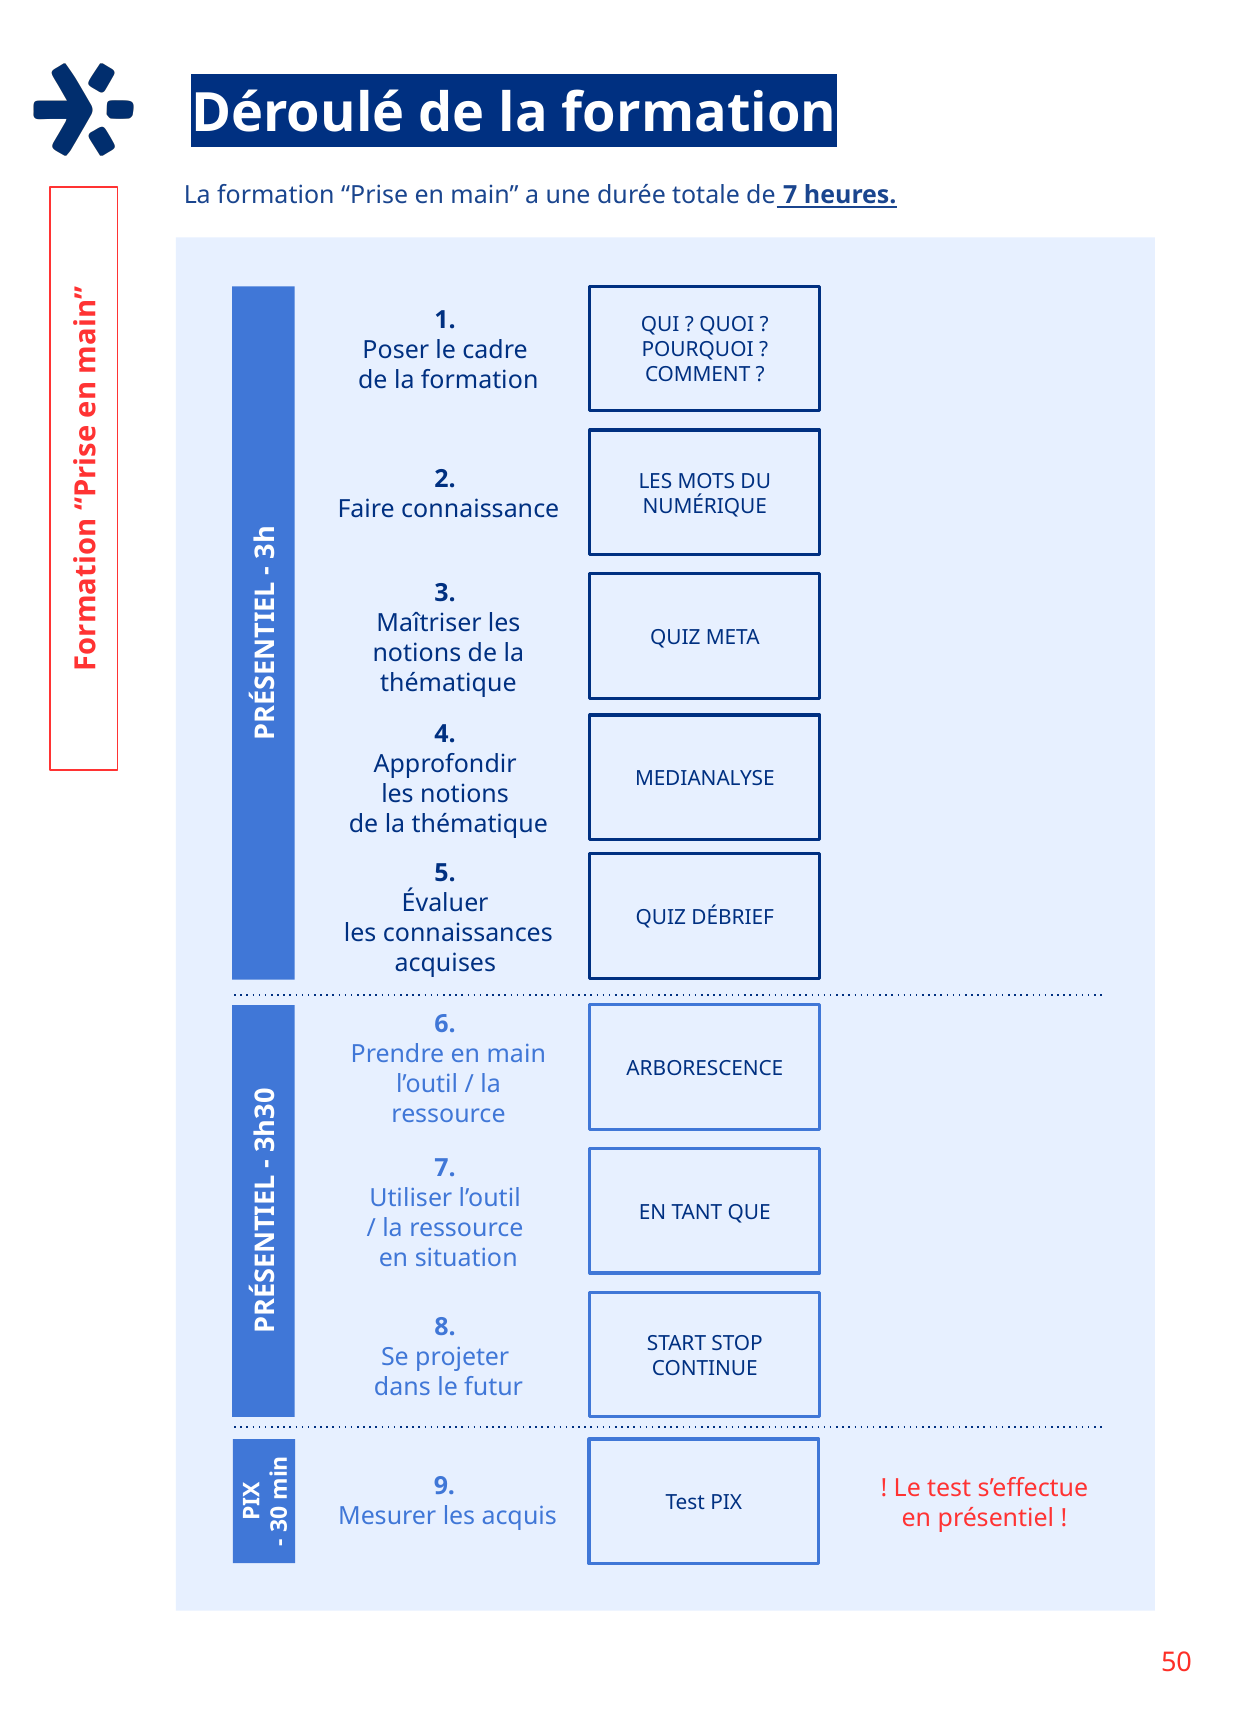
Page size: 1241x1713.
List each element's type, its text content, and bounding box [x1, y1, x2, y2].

text_box QUIZ DÉBRIEF [589, 853, 820, 979]
text_box PRÉSENTIEL - 3h [232, 286, 295, 980]
text_box 1. Poser le cadre de la formation [321, 286, 576, 411]
text_box PRÉSENTIEL - 3h30 [232, 1005, 295, 1417]
text_box 2. Faire connaissance [321, 430, 576, 555]
text_box QUIZ META [589, 573, 820, 699]
text_box PIX - 30 min [232, 1439, 296, 1564]
text_box QUI ? QUOI ? POURQUOI ? COMMENT ? [589, 286, 820, 411]
text_box La formation “Prise en main” a une durée totale de 7 heures. [168, 163, 1151, 224]
slide_number ‹#› [1136, 1621, 1211, 1705]
text_box 3. Maîtriser les notions de la thématique [321, 574, 576, 699]
text_box 9. Mesurer les acquis [321, 1437, 575, 1562]
text_box ARBORESCENCE [589, 1004, 820, 1130]
text_box 8. Se projeter dans le futur [321, 1293, 576, 1418]
text_box 7. Utiliser l’outil / la ressource en situation [321, 1149, 576, 1274]
text_box 5. Évaluer les connaissances acquises [321, 854, 576, 979]
text_box [175, 237, 1155, 1611]
text_box Formation “Prise en main” [49, 187, 118, 771]
text_box EN TANT QUE [589, 1148, 820, 1274]
text_box 4. Approfondir les notions de la thématique [321, 715, 576, 840]
text_box Test PIX [588, 1439, 819, 1564]
text_box START STOP CONTINUE [589, 1292, 820, 1417]
text_box ! Le test s’effectue en présentiel ! [857, 1439, 1112, 1564]
text_box MEDIANALYSE [589, 715, 820, 840]
text_box LES MOTS DU NUMÉRIQUE [589, 429, 820, 555]
picture [32, 61, 135, 157]
text_box Déroulé de la formation [185, 71, 1241, 148]
text_box 6. Prendre en main l’outil / la ressource [321, 1005, 576, 1130]
